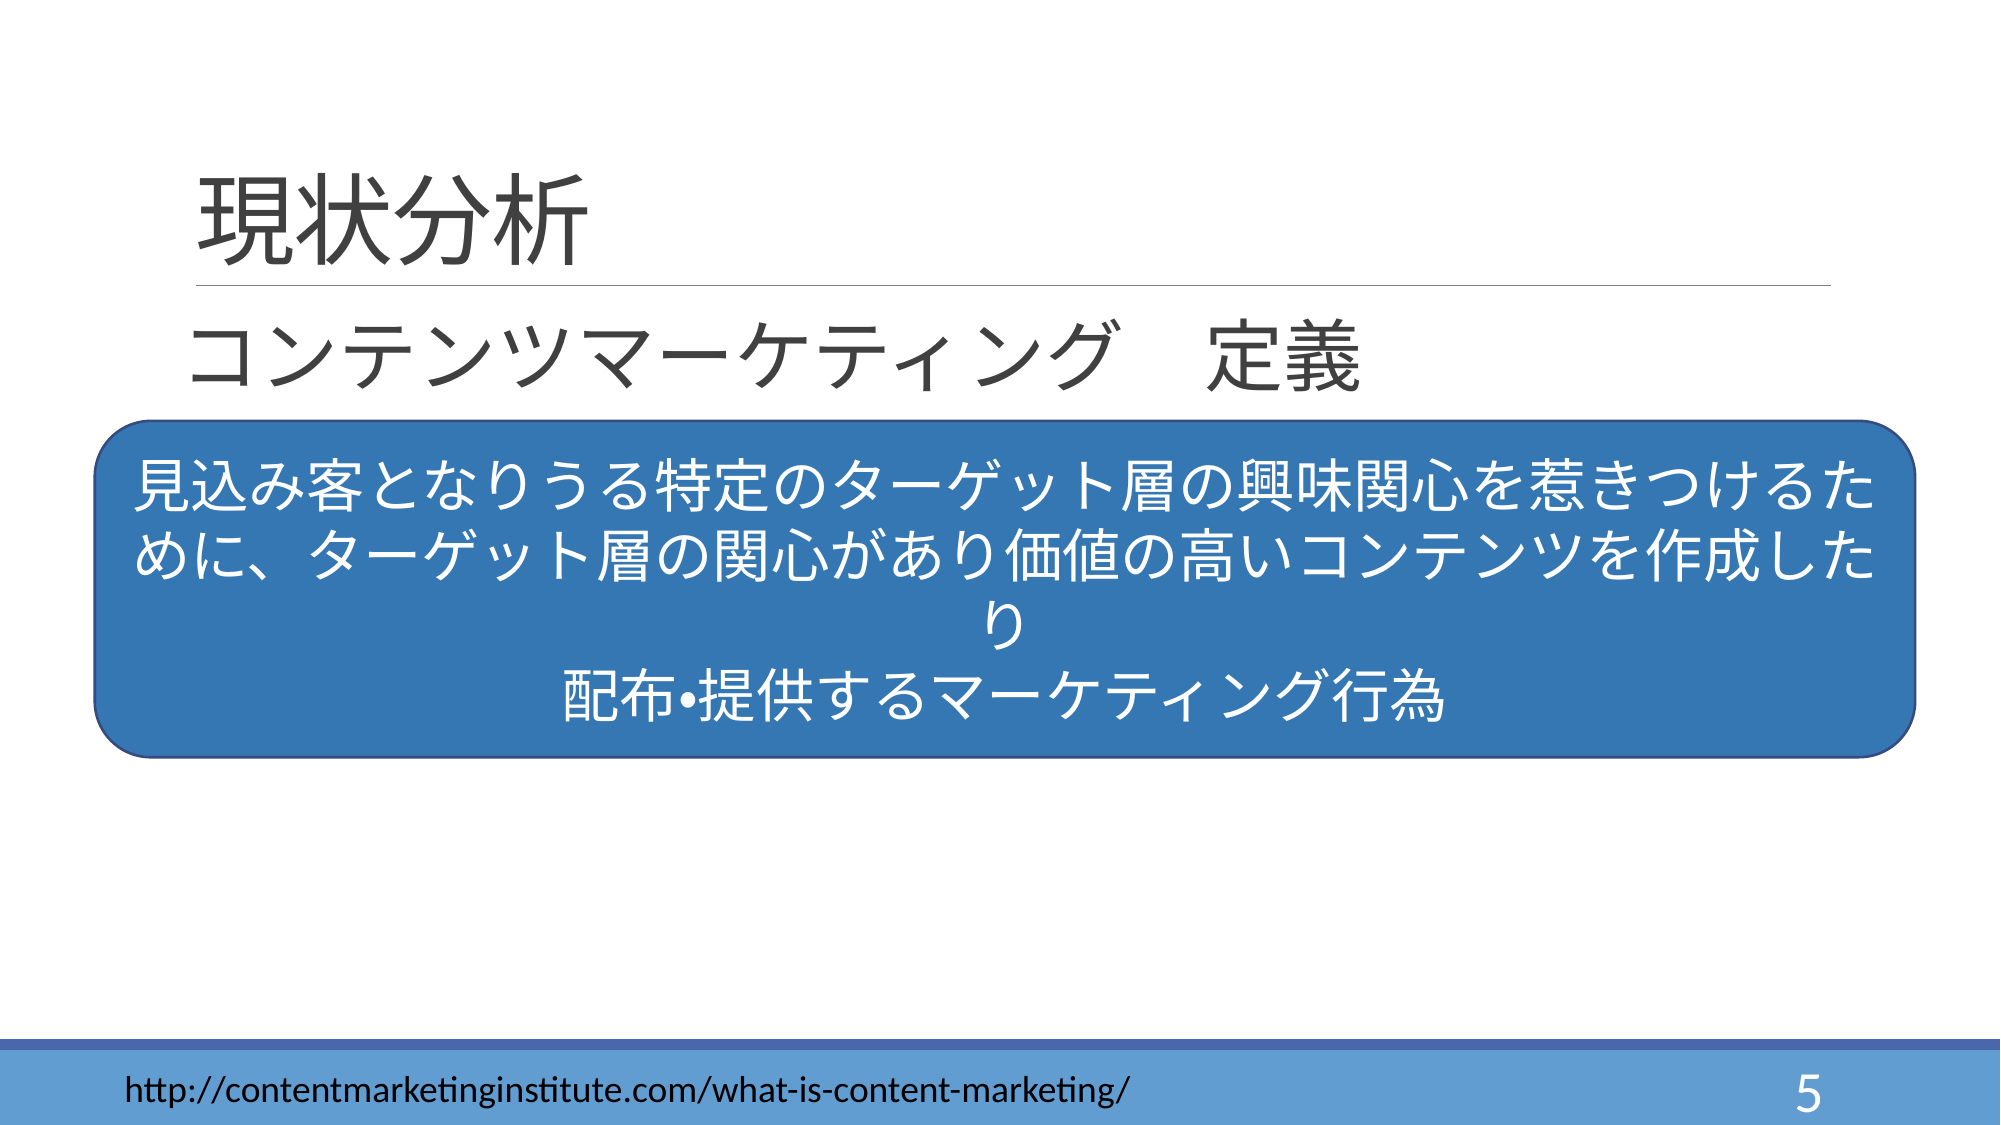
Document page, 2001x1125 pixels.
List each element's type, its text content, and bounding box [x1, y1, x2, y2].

title 現状分析 [180, 47, 1830, 285]
text_box 見込み客となりうる特定のターゲット層の興味関心を惹きつけるために、ターゲット層の関心があり価値の高いコンテンツを作成したり 配布・提供するマーケティング行為 [93, 419, 1917, 759]
list コンテンツマーケティング 定義 [180, 309, 1887, 426]
list コンテンツマーケティング 定義 [180, 752, 1887, 1044]
text_box http://contentmarketinginstitute.com/what-is-content-marketing/ [32, 1057, 1147, 1118]
slide_number 5 [1624, 1059, 1840, 1120]
